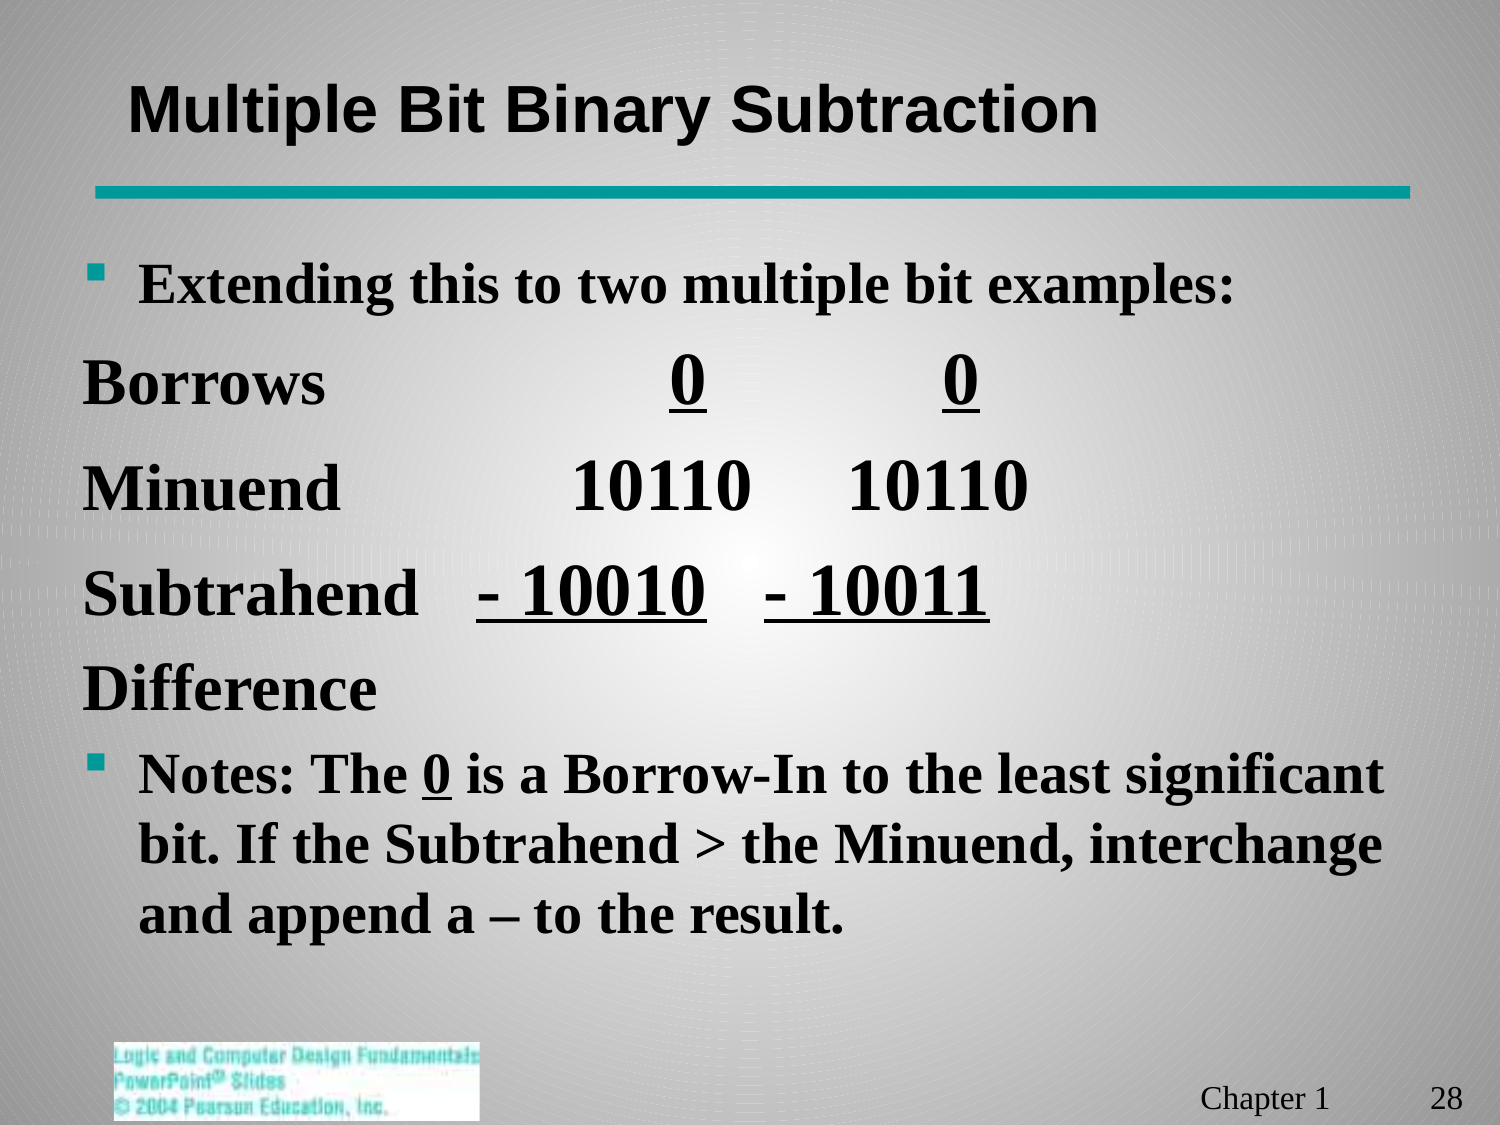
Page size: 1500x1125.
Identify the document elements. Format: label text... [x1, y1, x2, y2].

title Multiple Bit Binary Subtraction [112, 37, 1433, 176]
list Extending this to two multiple bit examples: Borrows 0 0 Minuend 10110 10110 Subtrahend - 10010 - 10011 Difference Notes: The 0 is a Borrow-In to the least significant bit. If the Subtrahend > the Minuend, interchange and append a – to the result. [67, 237, 1446, 1013]
picture [113, 1042, 480, 1121]
slide_number Chapter 1 28 [1185, 1068, 1500, 1125]
